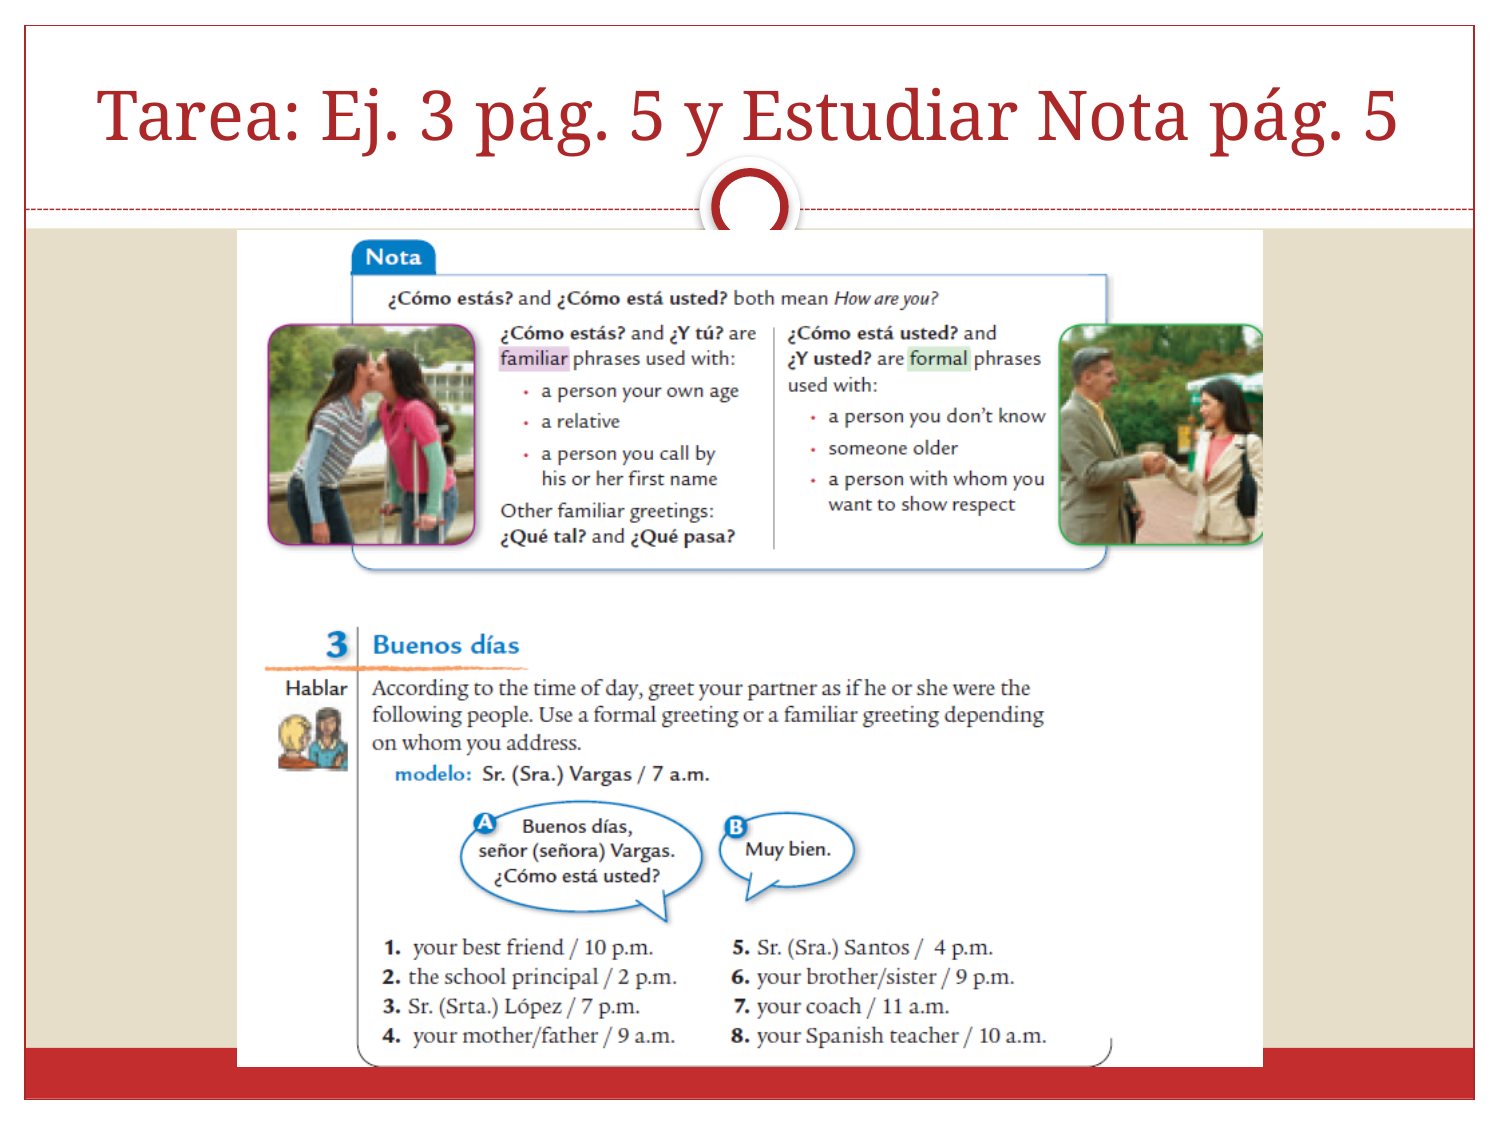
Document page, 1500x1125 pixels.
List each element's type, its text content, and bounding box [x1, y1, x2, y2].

title Tarea: Ej. 3 pág. 5 y Estudiar Nota pág. 5 [49, 37, 1450, 162]
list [237, 229, 1263, 1067]
